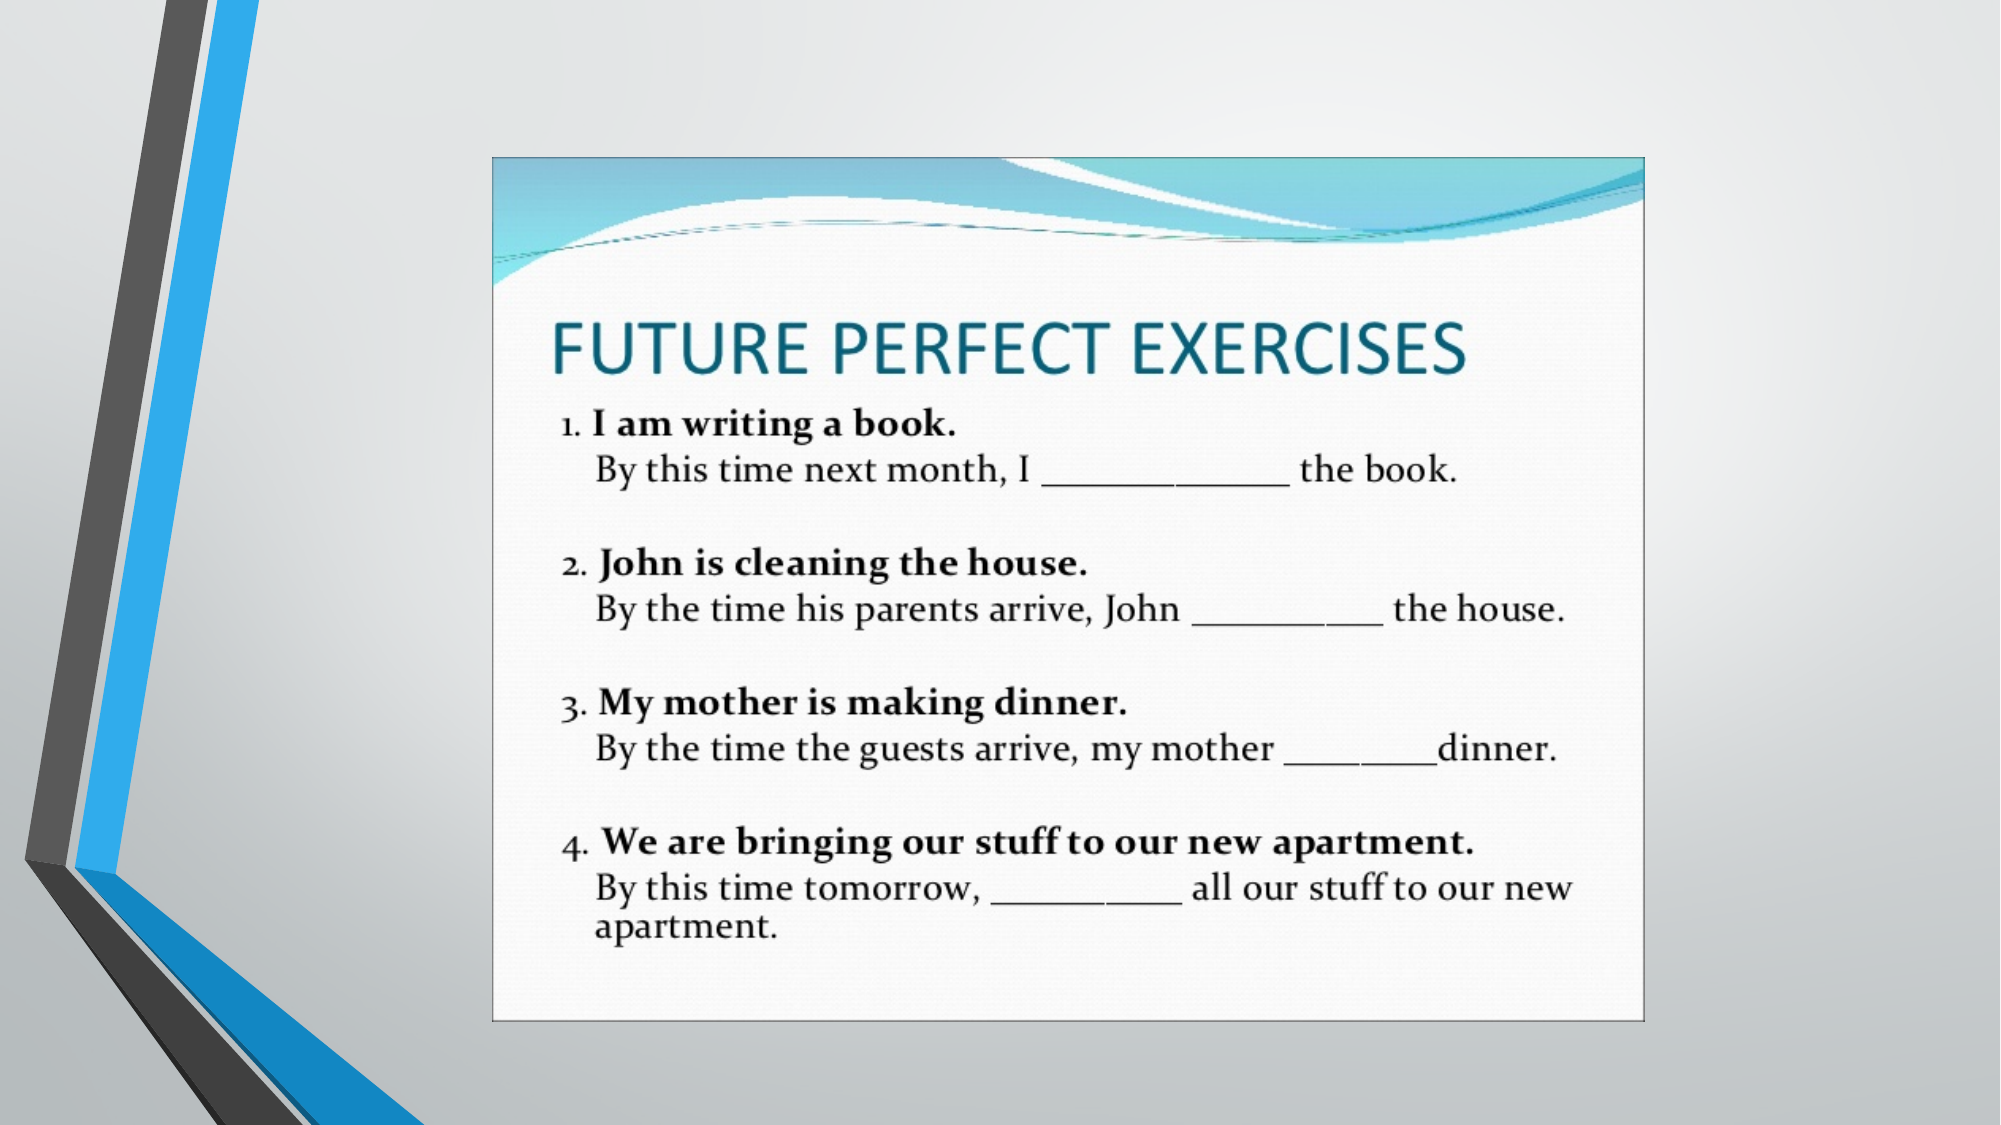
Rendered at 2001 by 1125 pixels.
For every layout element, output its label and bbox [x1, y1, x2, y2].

list [491, 157, 1646, 1023]
